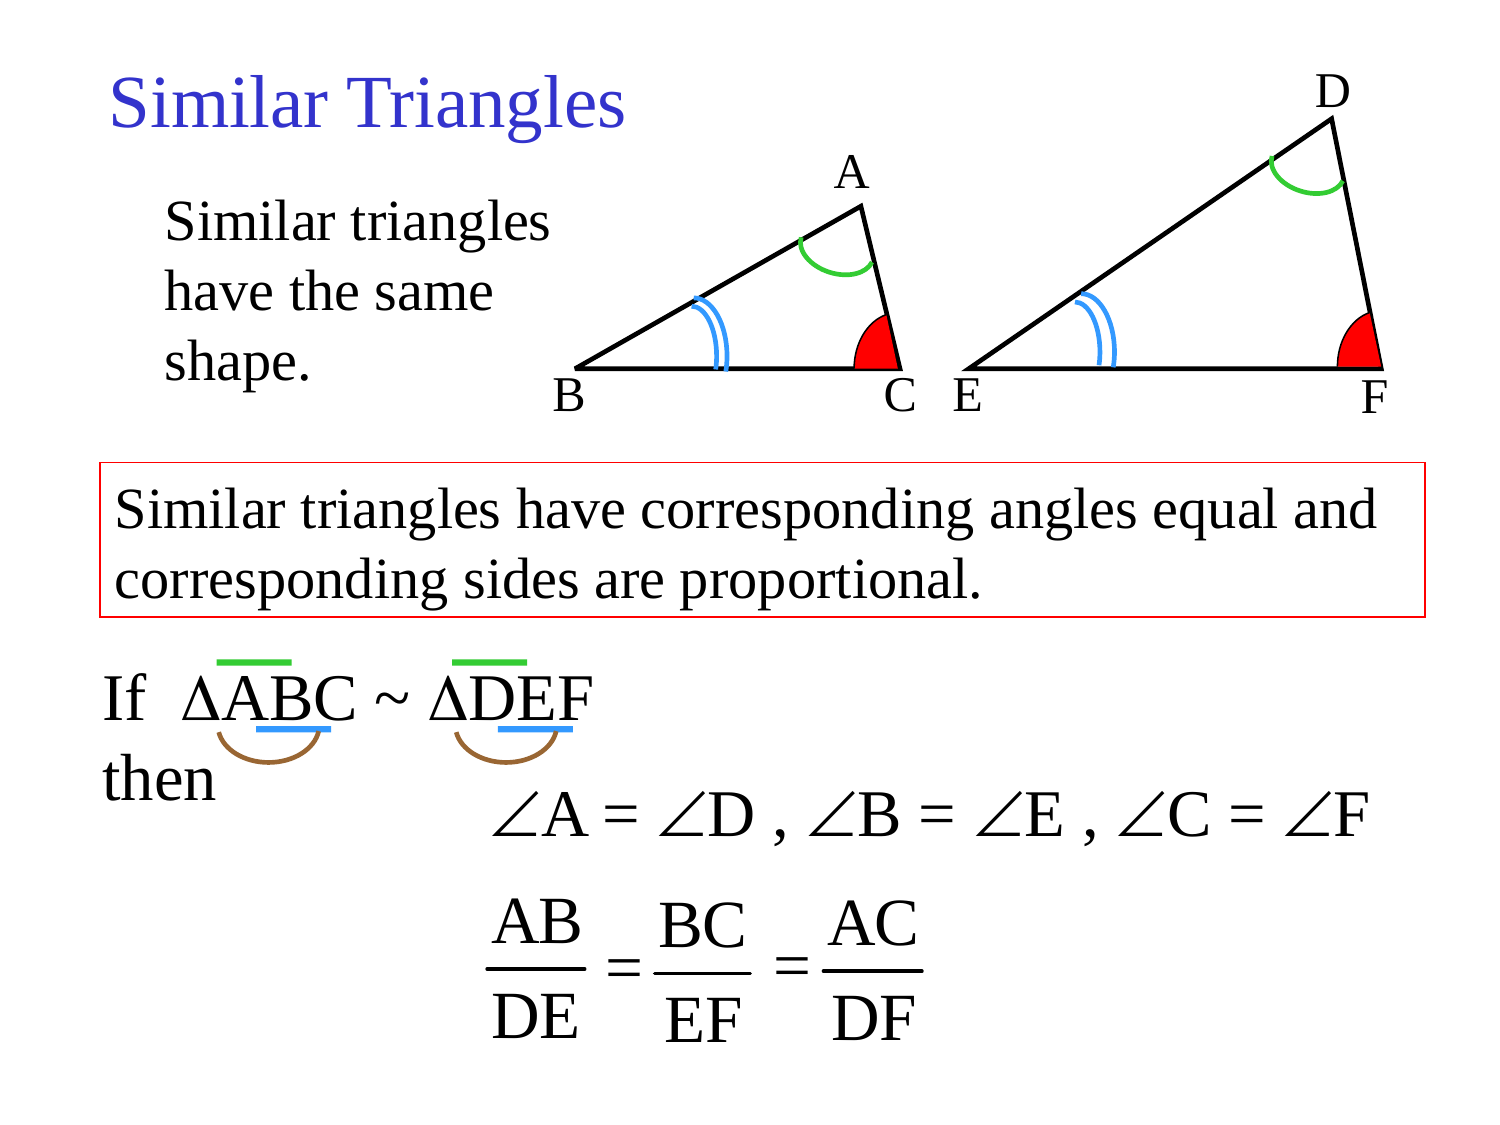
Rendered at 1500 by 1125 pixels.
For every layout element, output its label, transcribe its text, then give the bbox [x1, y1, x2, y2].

text_box Similar Triangles [75, 44, 850, 150]
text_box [763, 880, 938, 1056]
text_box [795, 166, 1342, 274]
text_box Similar triangles have corresponding angles equal and corresponding sides are proportional. [99, 462, 1425, 618]
text_box If DABC ~ DDEF then [87, 646, 738, 822]
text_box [691, 293, 1115, 372]
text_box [218, 724, 557, 763]
text_box ÐA = ÐD , ÐB = ÐE , ÐC = ÐF [474, 762, 1425, 858]
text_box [475, 878, 600, 1054]
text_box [594, 883, 759, 1058]
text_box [149, 49, 1471, 432]
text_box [853, 312, 1382, 370]
